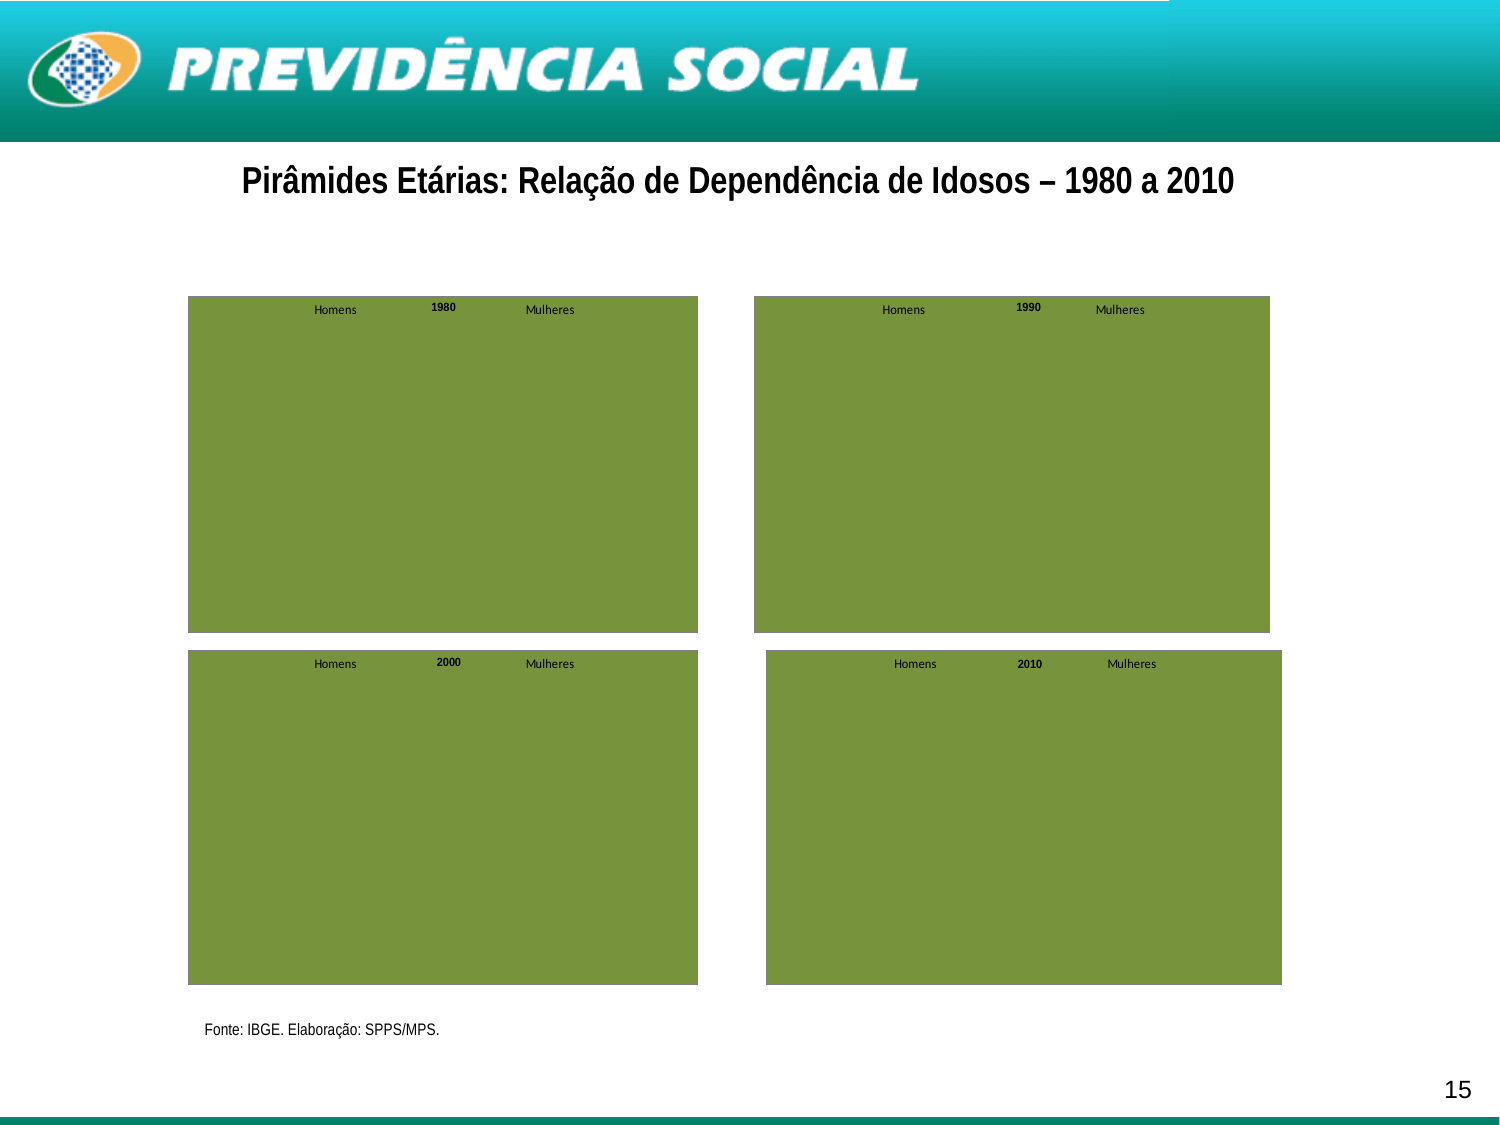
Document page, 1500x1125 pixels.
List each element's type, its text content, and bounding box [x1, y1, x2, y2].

picture [182, 644, 703, 989]
text_box Fonte: IBGE. Elaboração: SPPS/MPS. [189, 1011, 1247, 1047]
picture [0, 0, 1500, 142]
picture [749, 290, 1274, 637]
picture [0, 1117, 1500, 1125]
text_box Pirâmides Etárias: Relação de Dependência de Idosos – 1980 a 2010 [29, 148, 1447, 209]
picture [761, 644, 1286, 989]
picture [182, 290, 703, 637]
